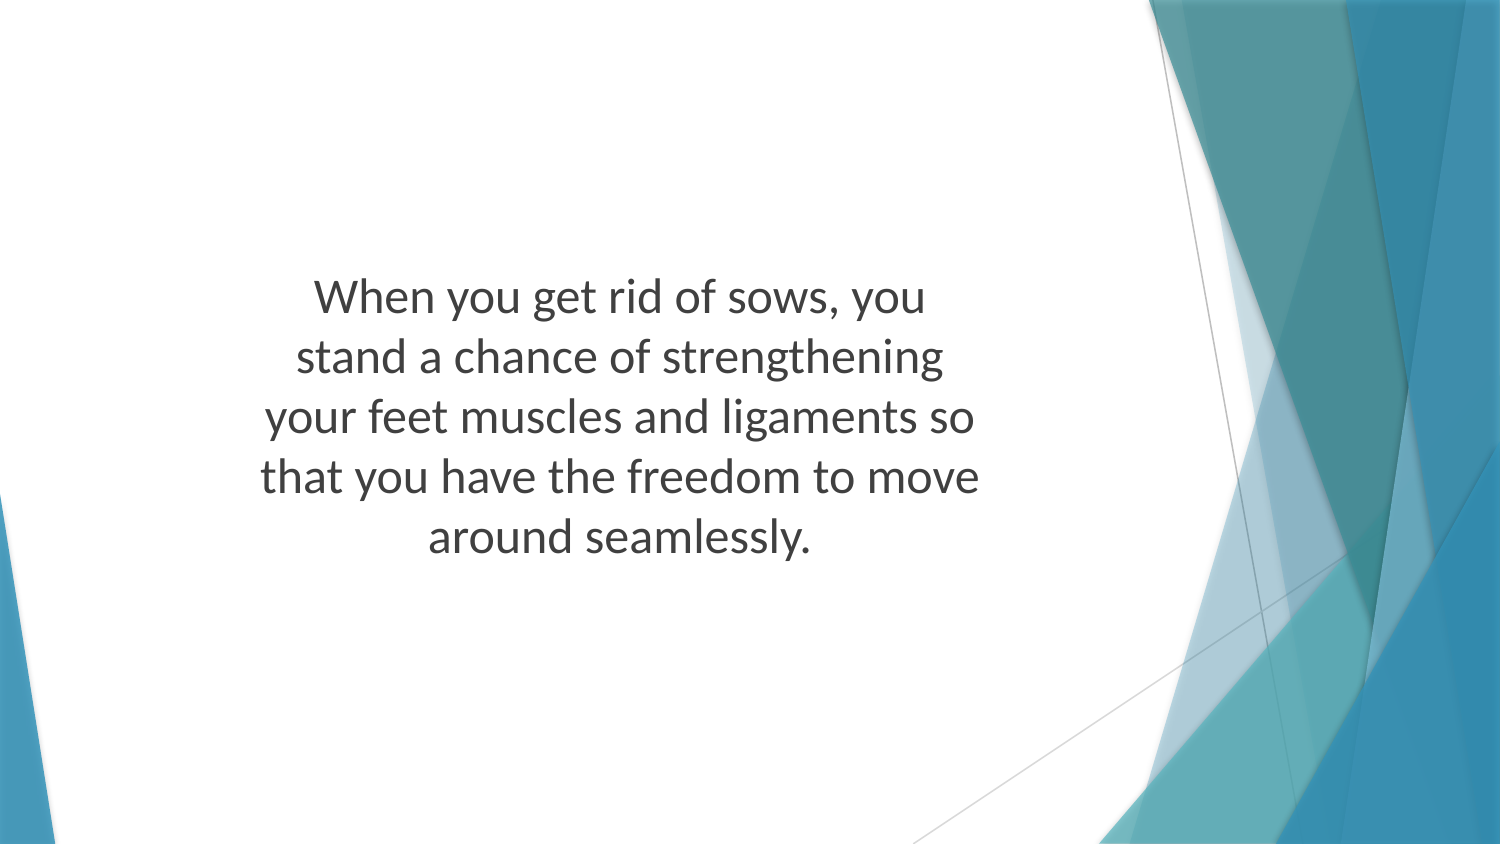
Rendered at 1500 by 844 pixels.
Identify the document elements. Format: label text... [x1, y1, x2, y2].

list When you get rid of sows, you stand a chance of strengthening your feet muscles and ligaments so that you have the freedom to move around seamlessly. [242, 256, 998, 623]
